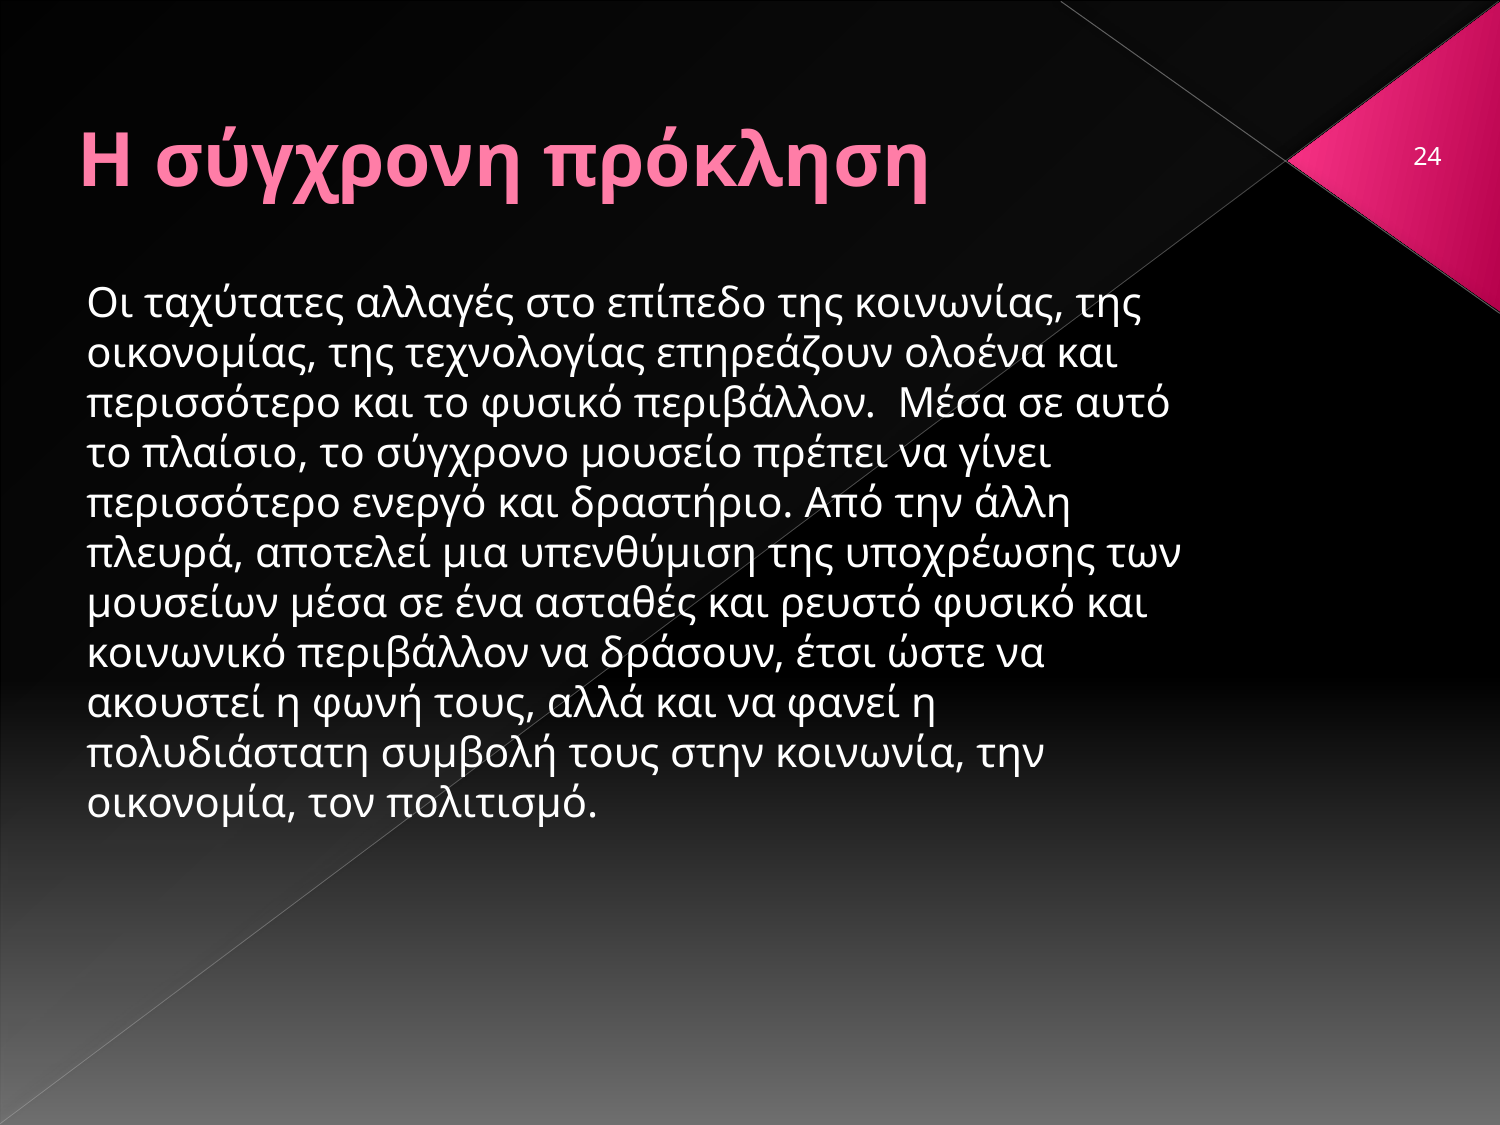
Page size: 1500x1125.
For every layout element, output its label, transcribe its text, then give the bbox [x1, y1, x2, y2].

title Η σύγχρονη πρόκληση [62, 44, 1250, 268]
slide_number 24 [1386, 132, 1469, 183]
list Οι ταχύτατες αλλαγές στο επίπεδο της κοινωνίας, της οικονομίας, της τεχνολογίας επηρεάζουν ολοένα και περισσότερο και το φυσικό περιβάλλον. Μέσα σε αυτό το πλαίσιο, το σύγχρονο μουσείο πρέπει να γίνει περισσότερο ενεργό και δραστήριο. Από την άλλη πλευρά, αποτελεί μια υπενθύμιση της υποχρέωσης των μουσείων μέσα σε ένα ασταθές και ρευστό φυσικό και κοινωνικό περιβάλλον να δράσουν, έτσι ώστε να ακουστεί η φωνή τους, αλλά και να φανεί η πολυδιάστατη συμβολή τους στην κοινωνία, την οικονομία, τον πολιτισμό. [62, 267, 1219, 950]
